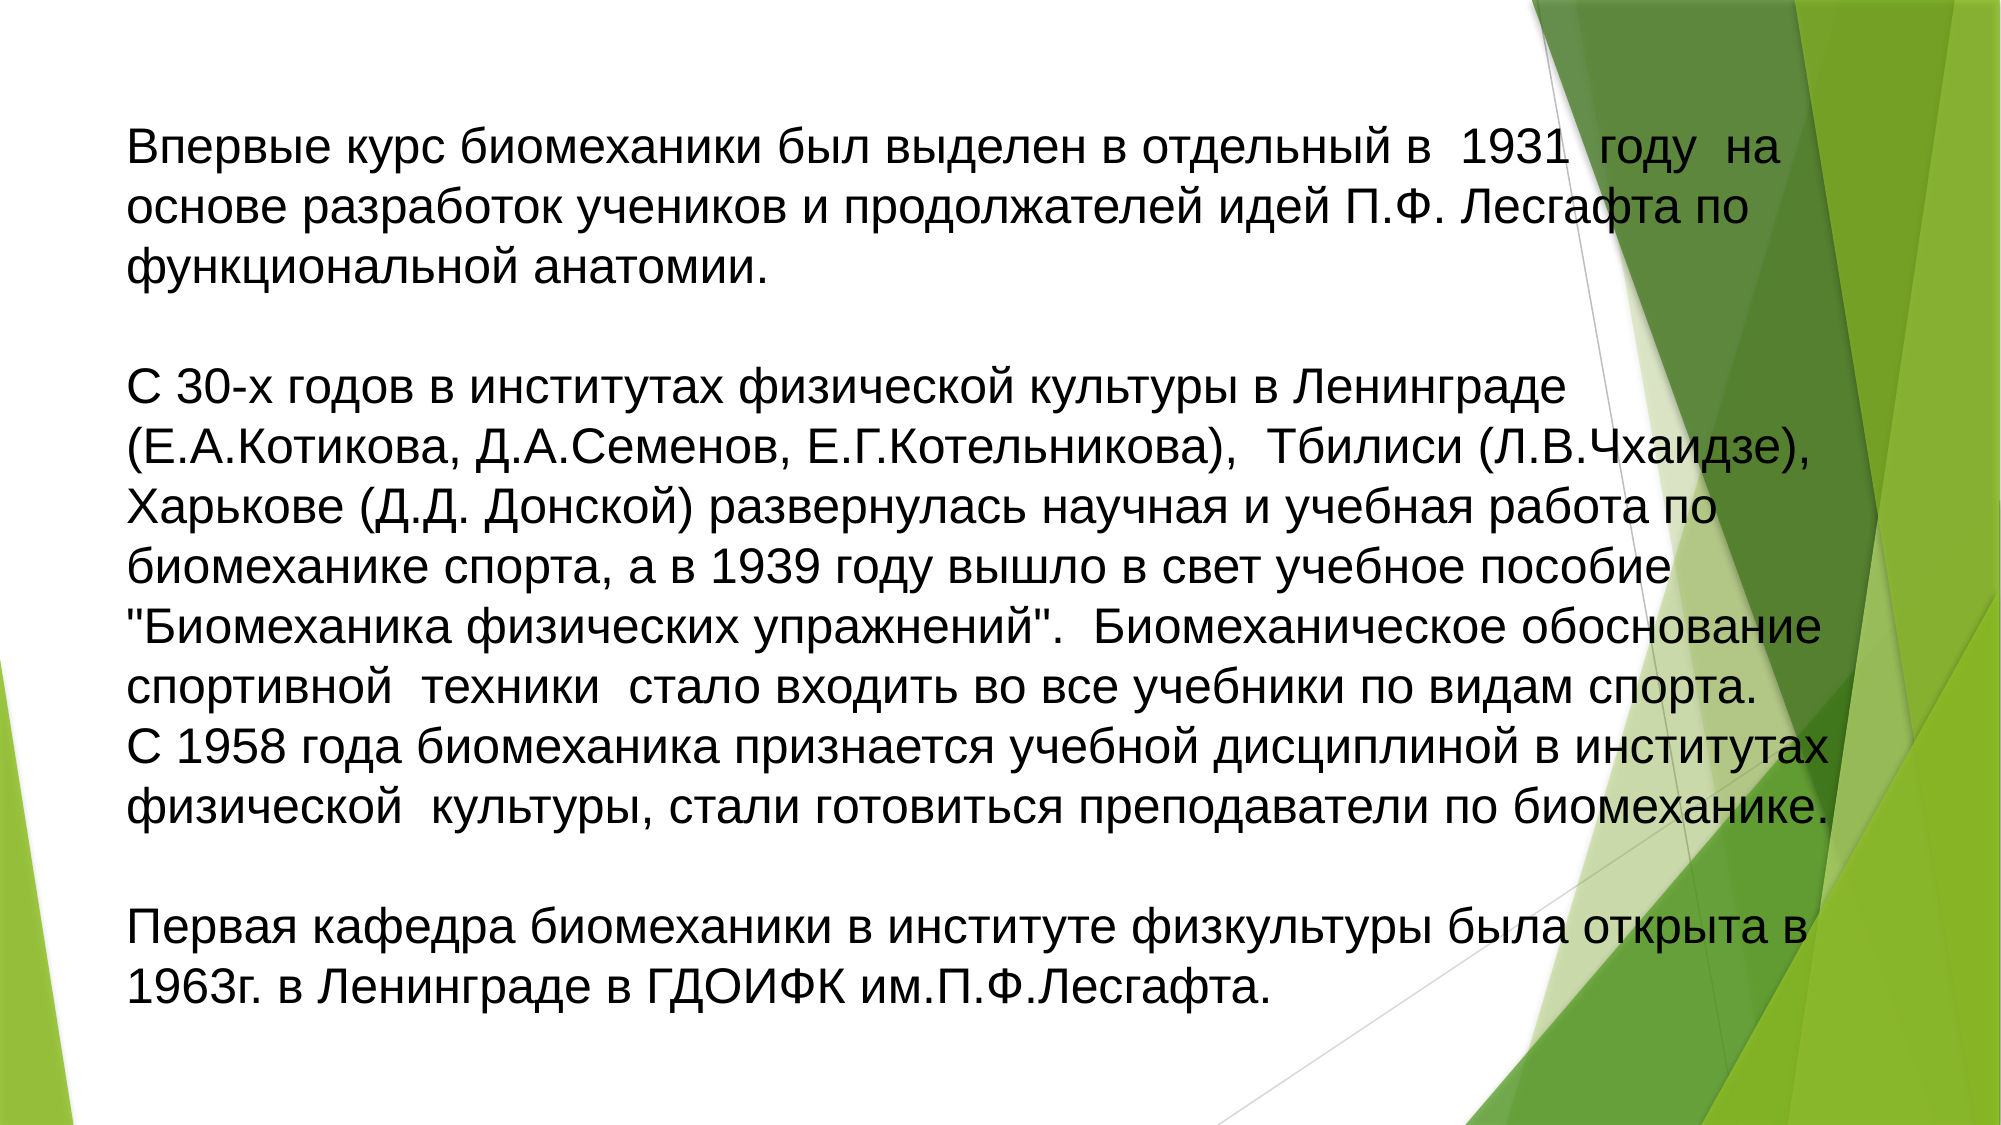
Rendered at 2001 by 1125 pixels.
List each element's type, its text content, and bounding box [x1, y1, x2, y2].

list Впервые курс биомеханики был выделен в отдельный в 1931 году на основе разработок учеников и продолжателей идей П.Ф. Лесгафта по функциональной анатомии. С 30-х годов в институтах физической культуры в Ленинграде (Е.А.Котикова, Д.А.Семенов, Е.Г.Котельникова), Тбилиси (Л.В.Чхаидзе), Харькове (Д.Д. Донской) развернулась научная и учебная работа по биомеханике спорта, а в 1939 году вышло в свет учебное пособие "Биомеханика физических упражнений". Биомеханическое обоснование спортивной техники стало входить во все учебники по видам спорта. С 1958 года биомеханика признается учебной дисциплиной в институтах физической культуры, стали готовиться преподаватели по биомеханике. Первая кафедра биомеханики в институте физкультуры была открыта в 1963г. в Ленинграде в ГДОИФК им.П.Ф.Лесгафта. [111, 105, 1869, 1054]
